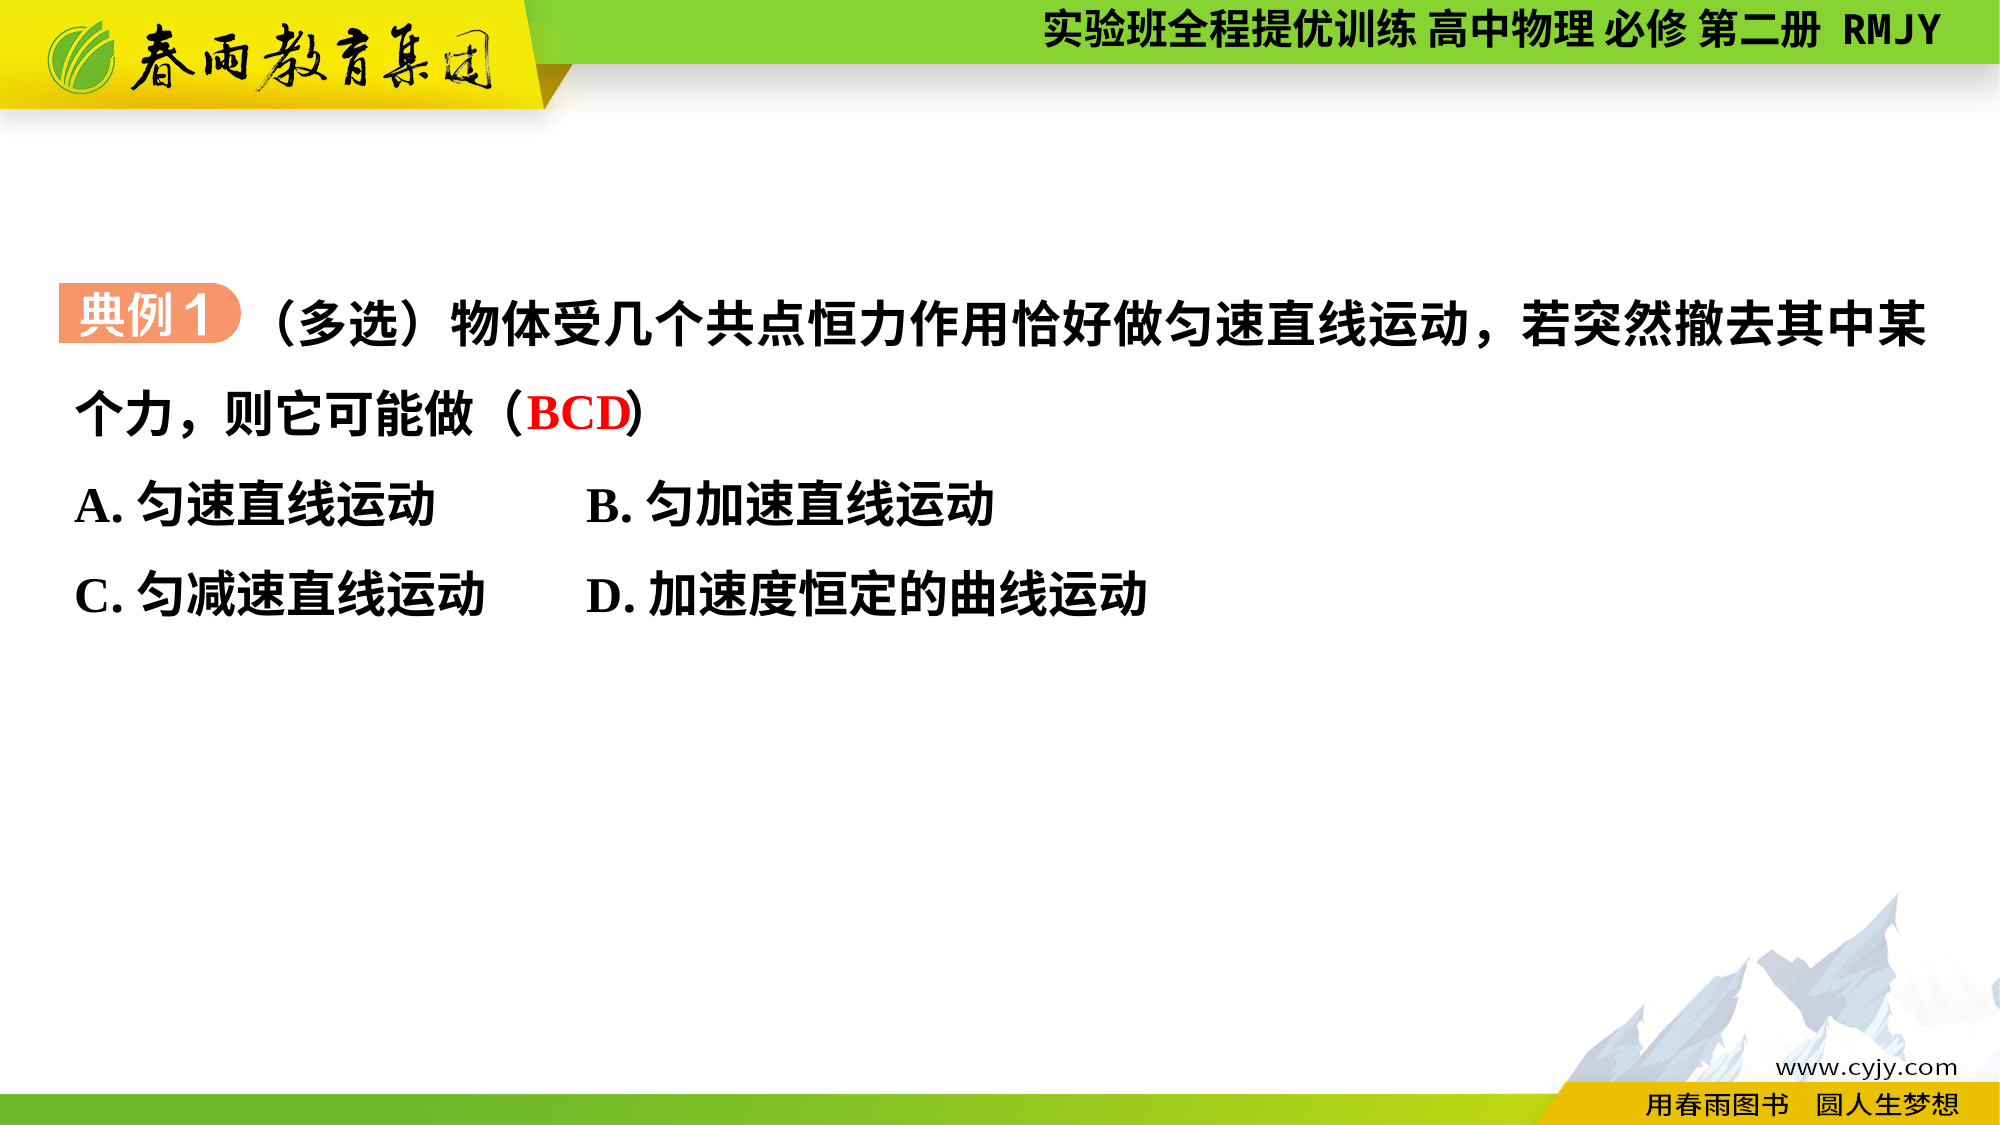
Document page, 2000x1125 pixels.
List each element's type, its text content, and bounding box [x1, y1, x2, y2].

text_box BCD [512, 342, 648, 447]
picture [0, 0, 2000, 1125]
list （多选）物体受几个共点恒力作用恰好做匀速直线运动，若突然撤去其中某个力，则它可能做（ ） A.匀速直线运动 B.匀加速直线运动 C.匀减速直线运动 D.加速度恒定的曲线运动 [59, 255, 1944, 634]
